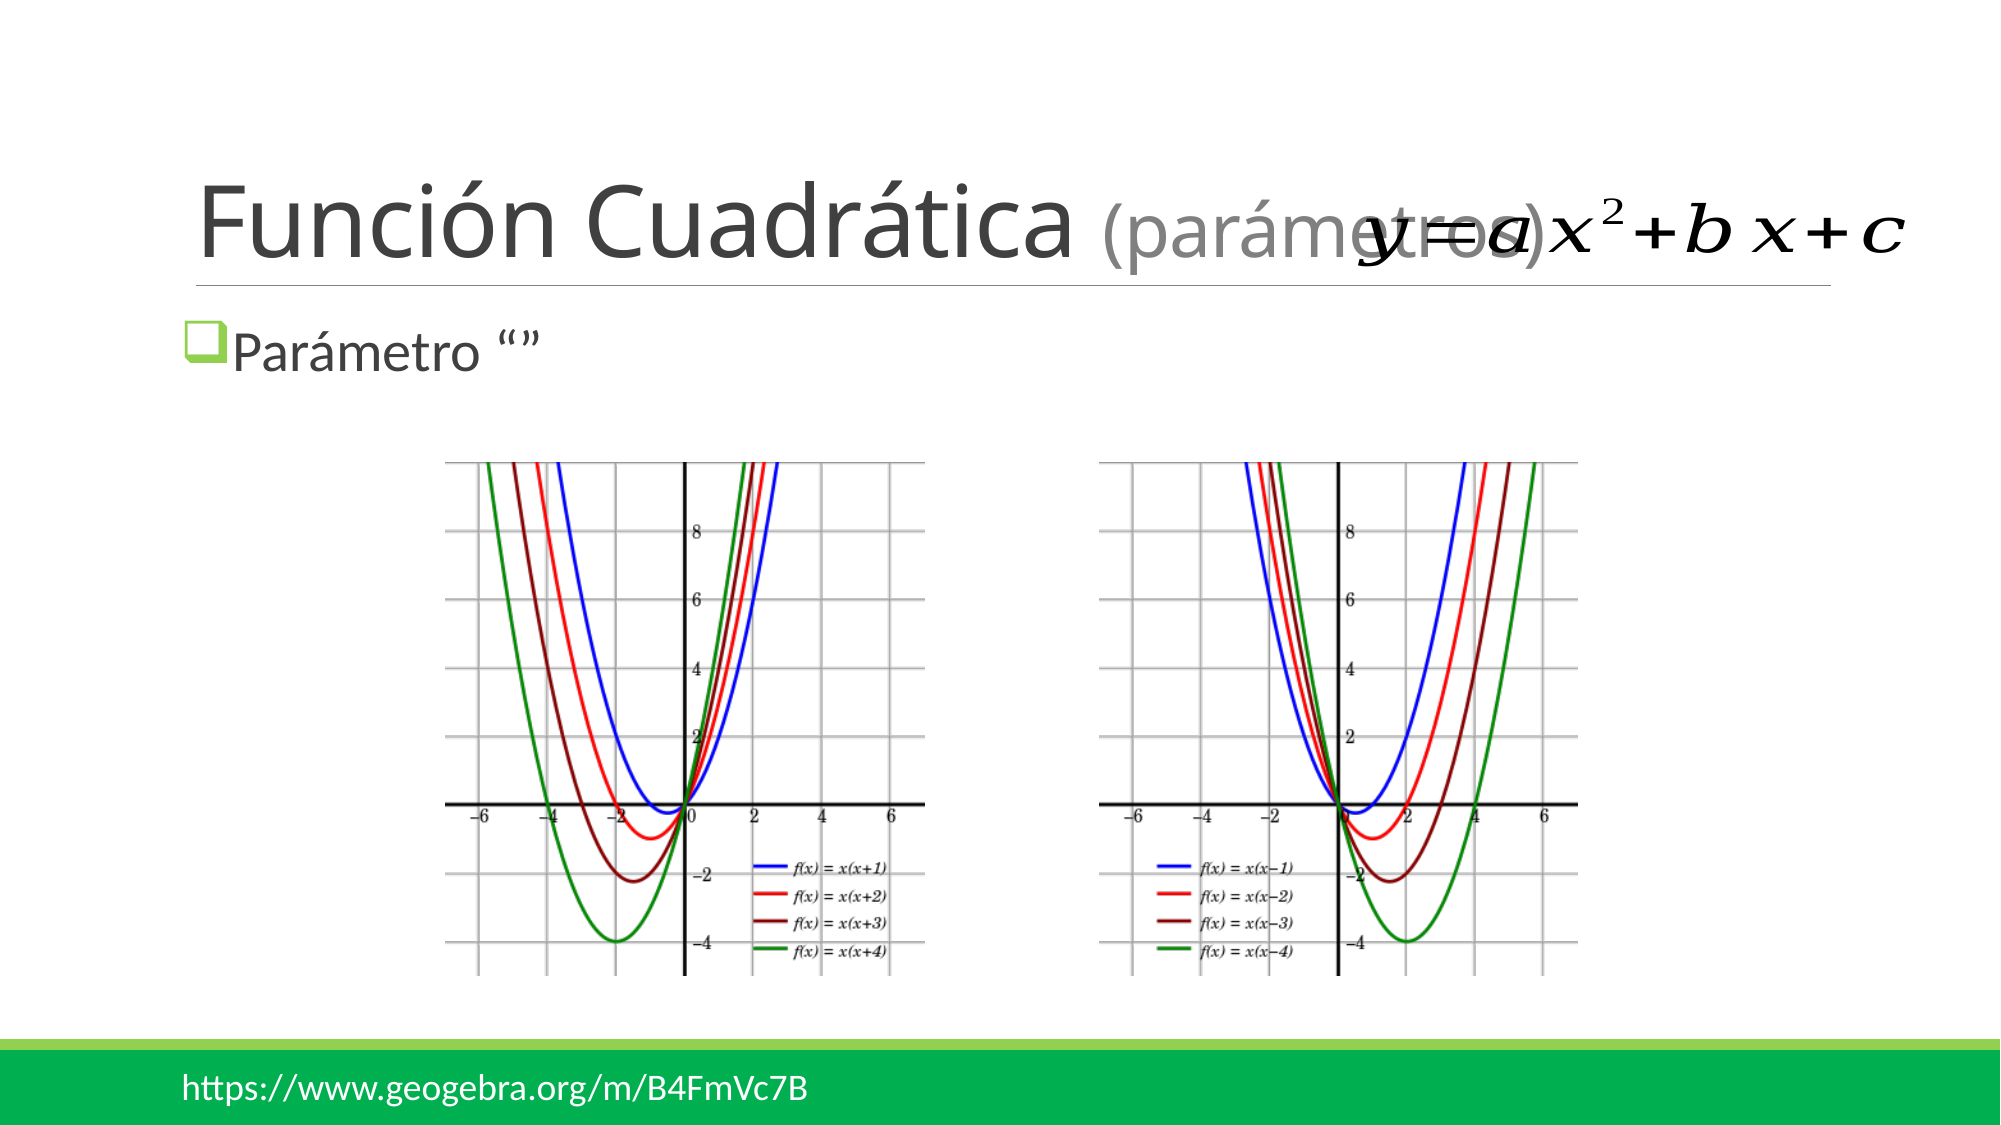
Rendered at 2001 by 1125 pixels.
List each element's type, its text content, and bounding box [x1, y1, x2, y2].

text_box https://www.geogebra.org/m/B4FmVc7B [166, 1055, 824, 1116]
title Función Cuadrática (parámetros) [180, 47, 1830, 285]
picture [445, 462, 925, 977]
picture [1098, 462, 1579, 977]
